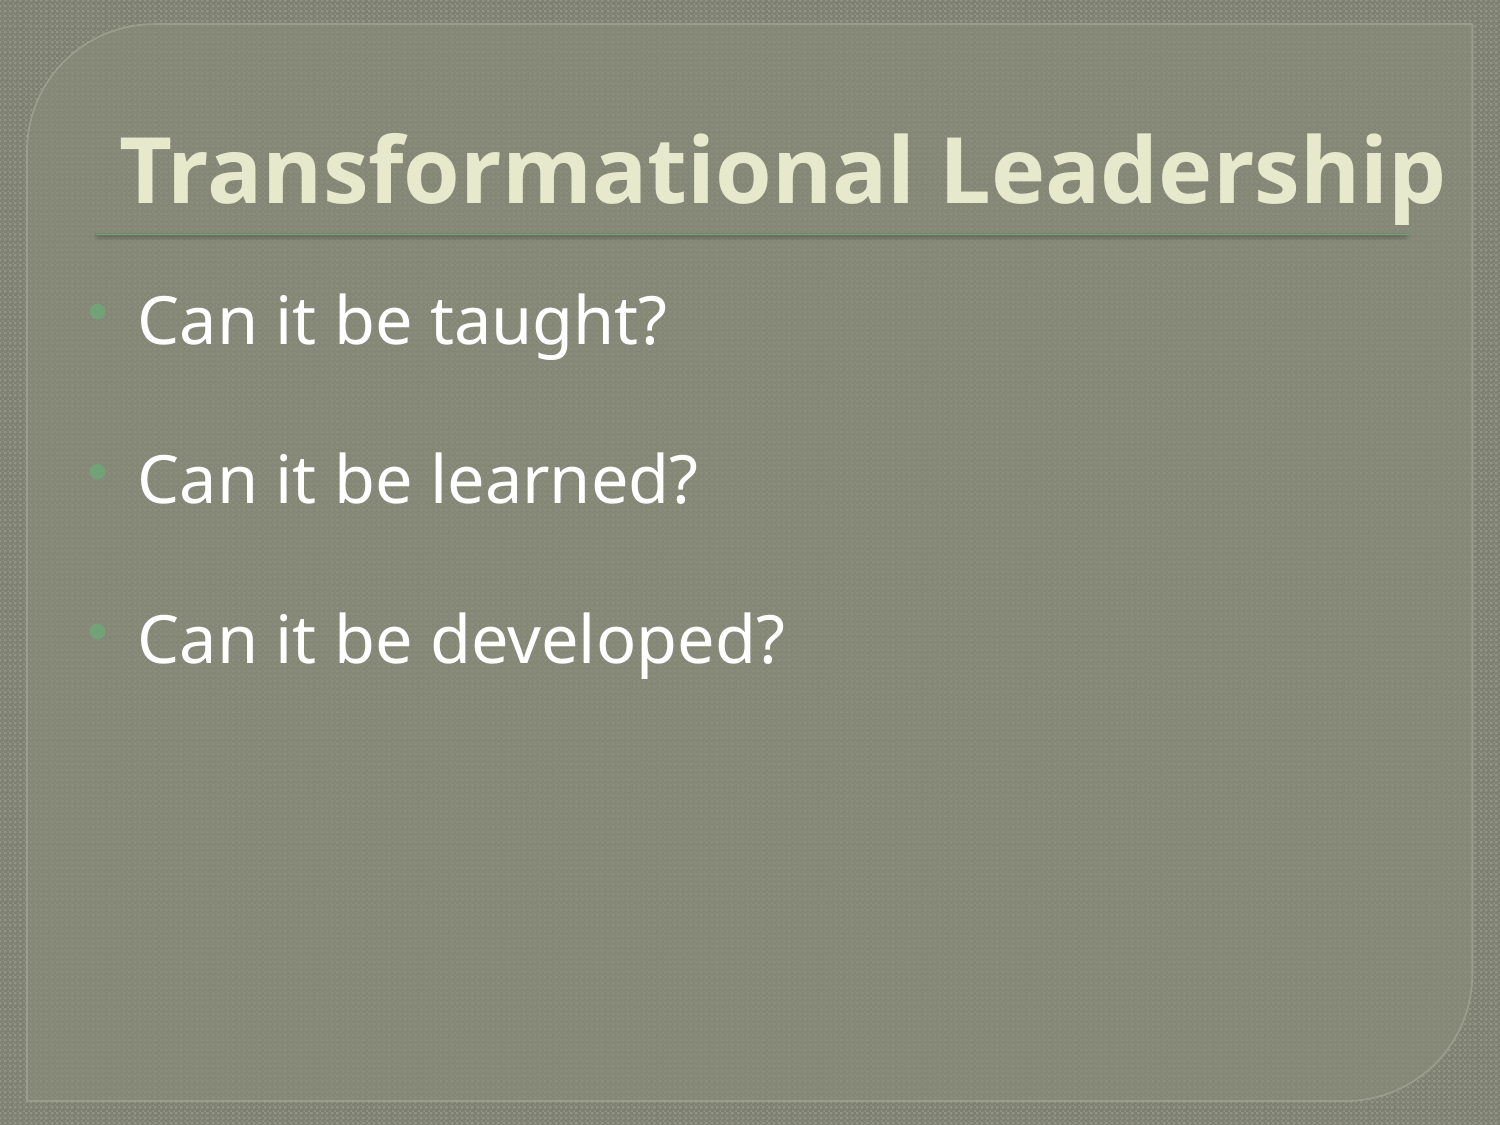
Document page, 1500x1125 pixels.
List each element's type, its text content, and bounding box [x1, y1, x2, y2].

list Can it be taught? Can it be learned? Can it be developed? [75, 270, 1425, 1013]
title Transformational Leadership [50, 41, 1463, 230]
